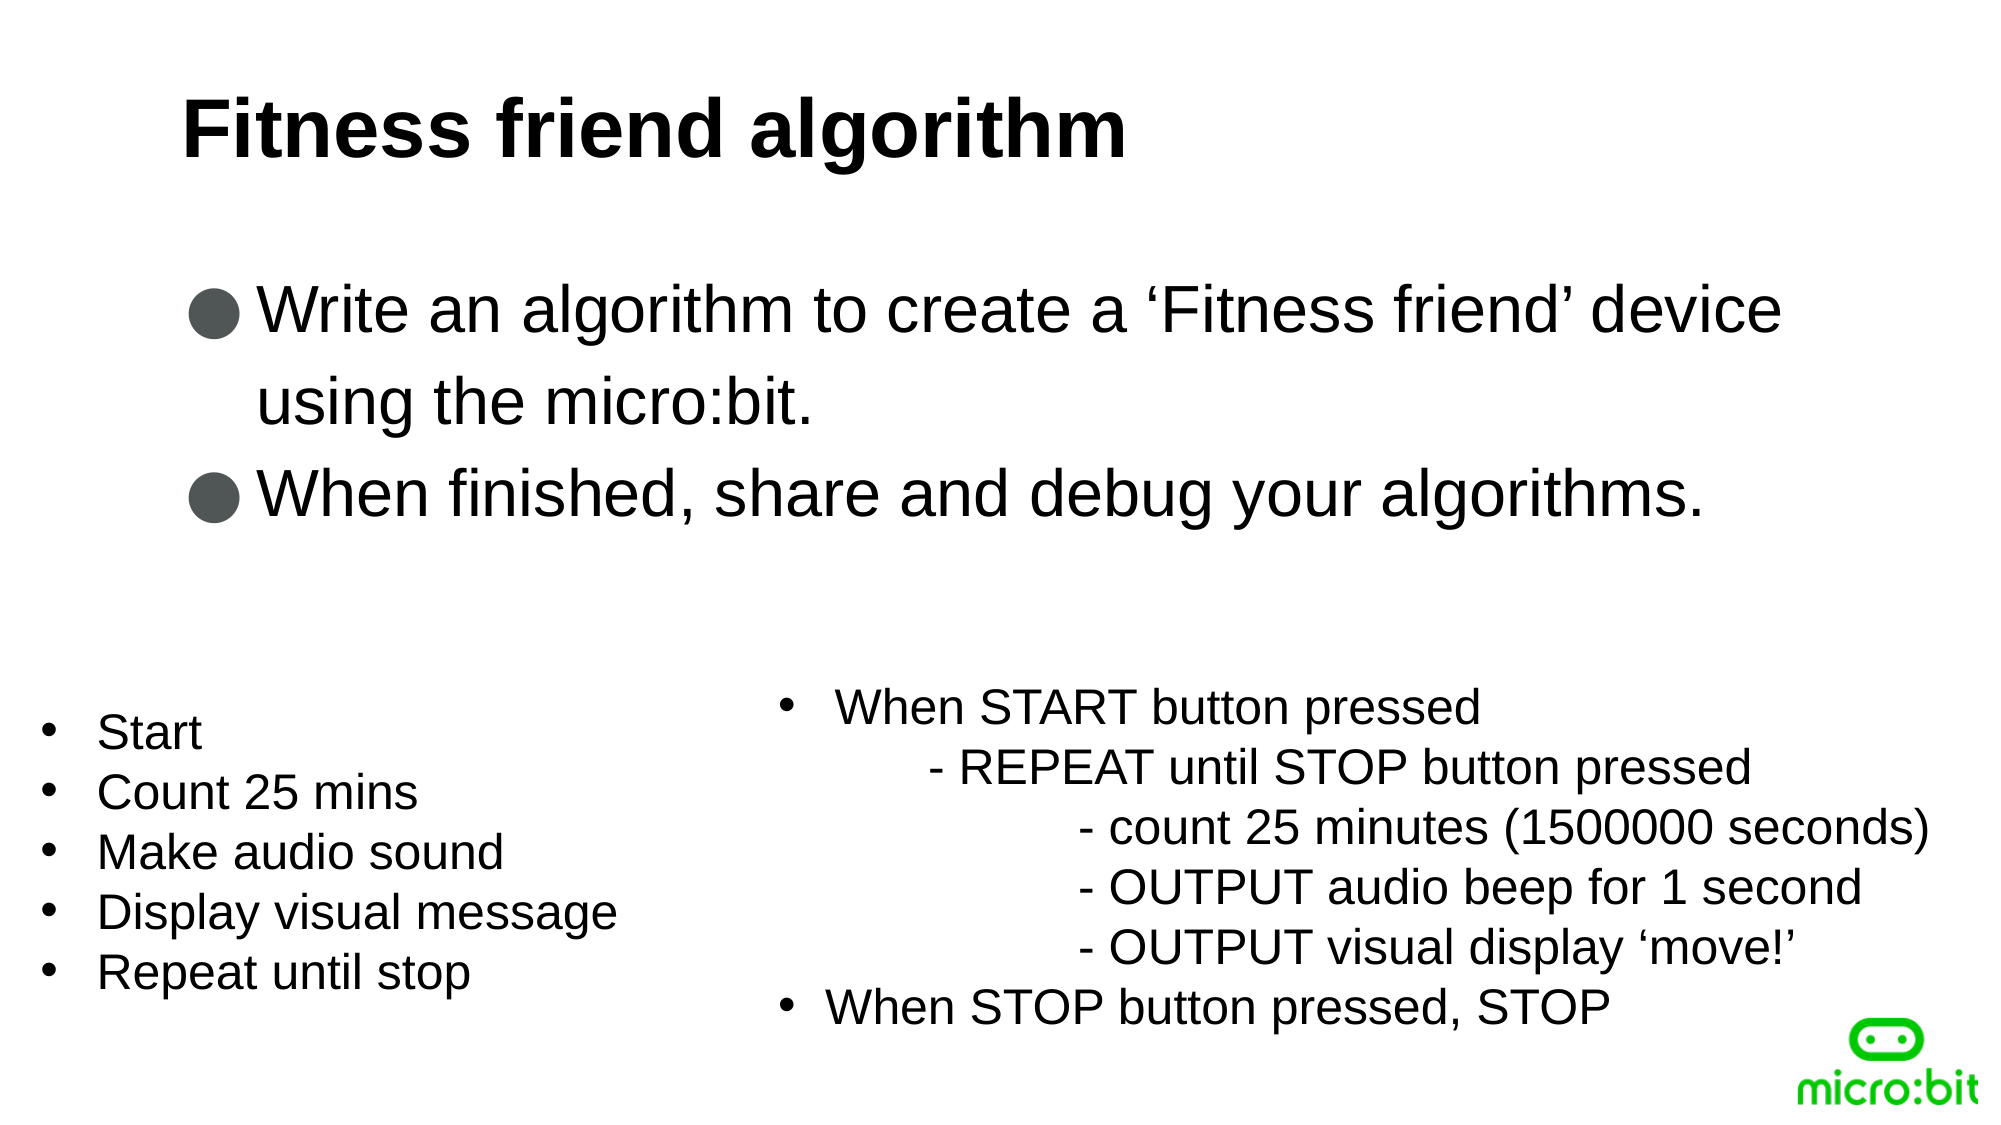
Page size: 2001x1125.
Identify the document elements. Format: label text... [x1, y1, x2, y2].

picture [1797, 1017, 1978, 1106]
text_box When START button pressed - REPEAT until STOP button pressed - count 25 minutes (1500000 seconds) - OUTPUT audio beep for 1 second - OUTPUT visual display ‘move!’ When STOP button pressed, STOP [763, 666, 1962, 1042]
text_box Fitness friend algorithm Write an algorithm to create a ‘Fitness friend’ device using the micro:bit. When finished, share and debug your algorithms. [166, 60, 1918, 884]
text_box Start Count 25 mins Make audio sound Display visual message Repeat until stop [25, 691, 638, 1042]
